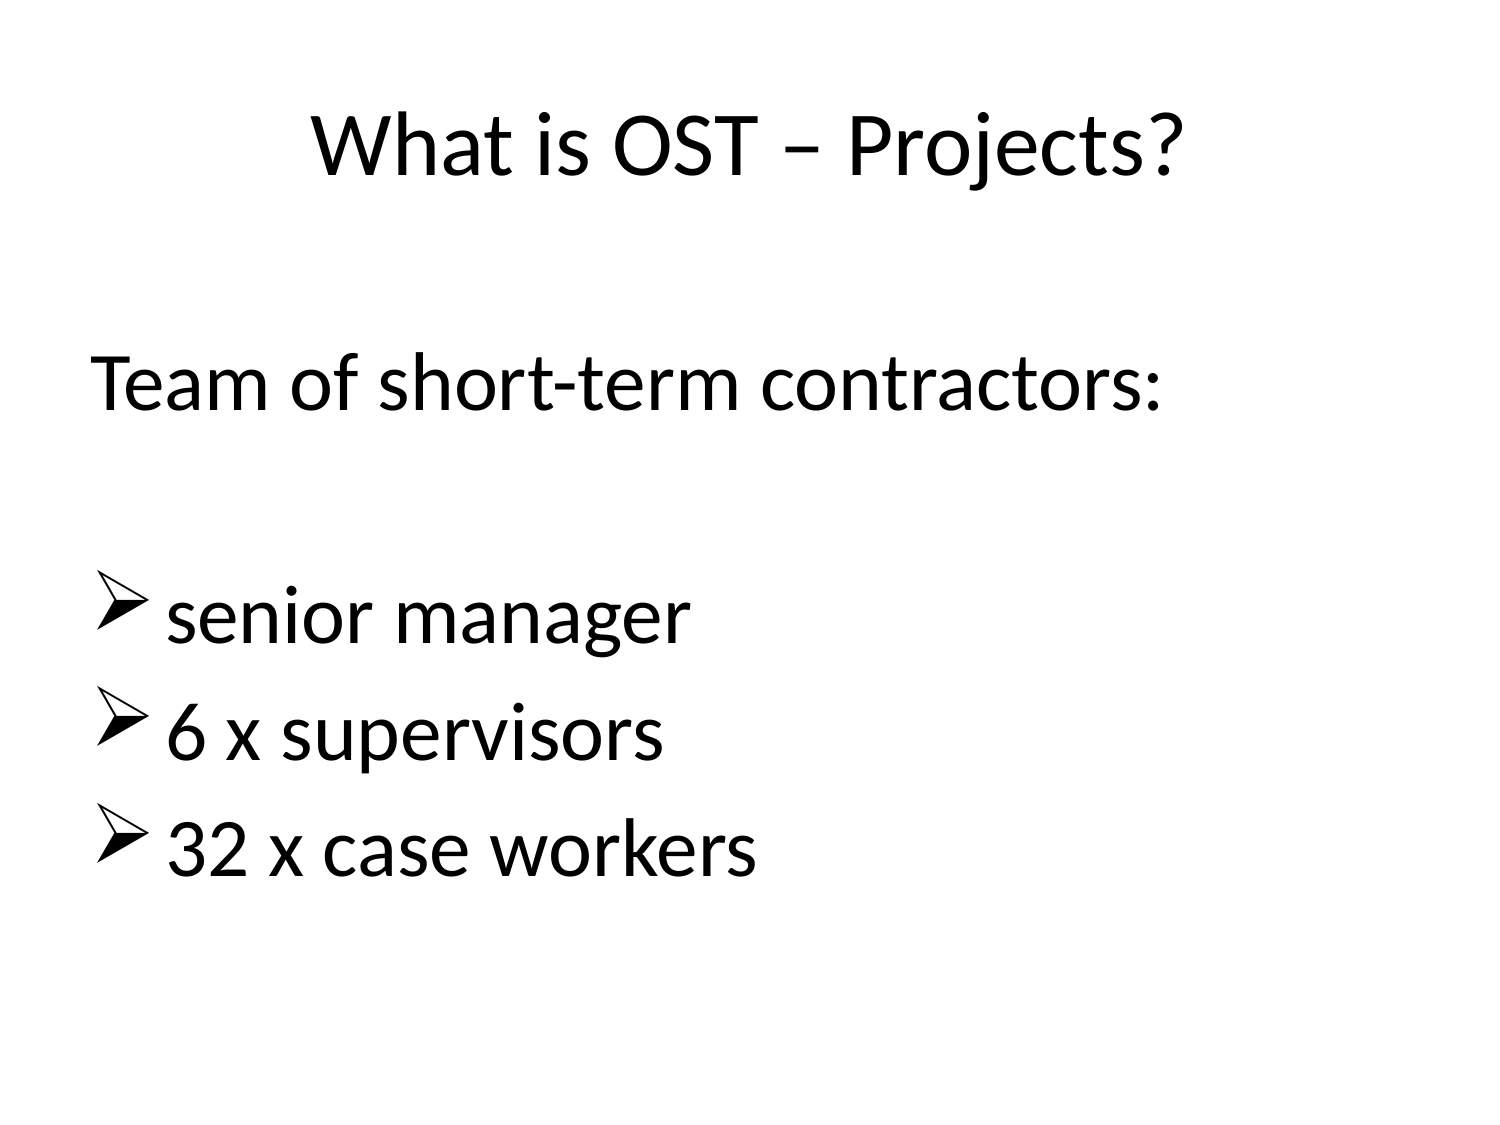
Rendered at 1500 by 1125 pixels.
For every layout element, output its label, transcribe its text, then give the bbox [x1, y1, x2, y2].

list Team of short-term contractors: senior manager 6 x supervisors 32 x case workers [75, 242, 1425, 1013]
title What is OST – Projects? [75, 45, 1425, 233]
